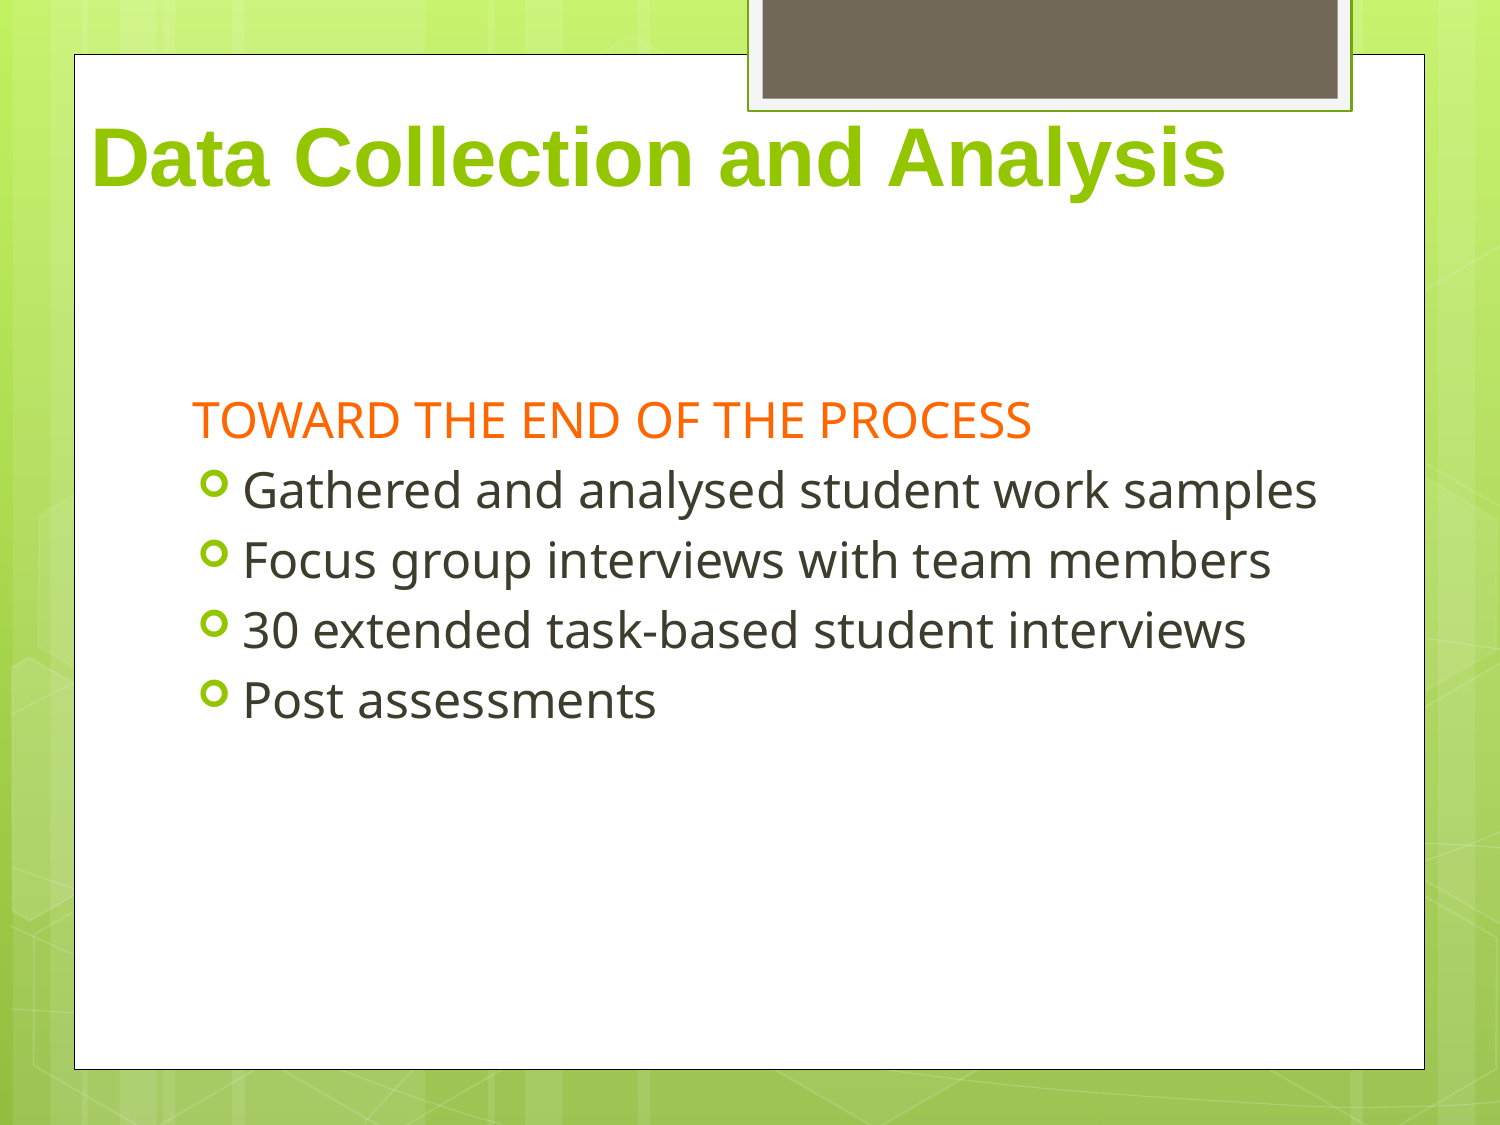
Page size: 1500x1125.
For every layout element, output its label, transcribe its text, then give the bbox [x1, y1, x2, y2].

list TOWARD THE END OF THE PROCESS Gathered and analysed student work samples Focus group interviews with team members 30 extended task-based student interviews Post assessments [171, 381, 1350, 957]
title Data Collection and Analysis [75, 12, 1425, 211]
